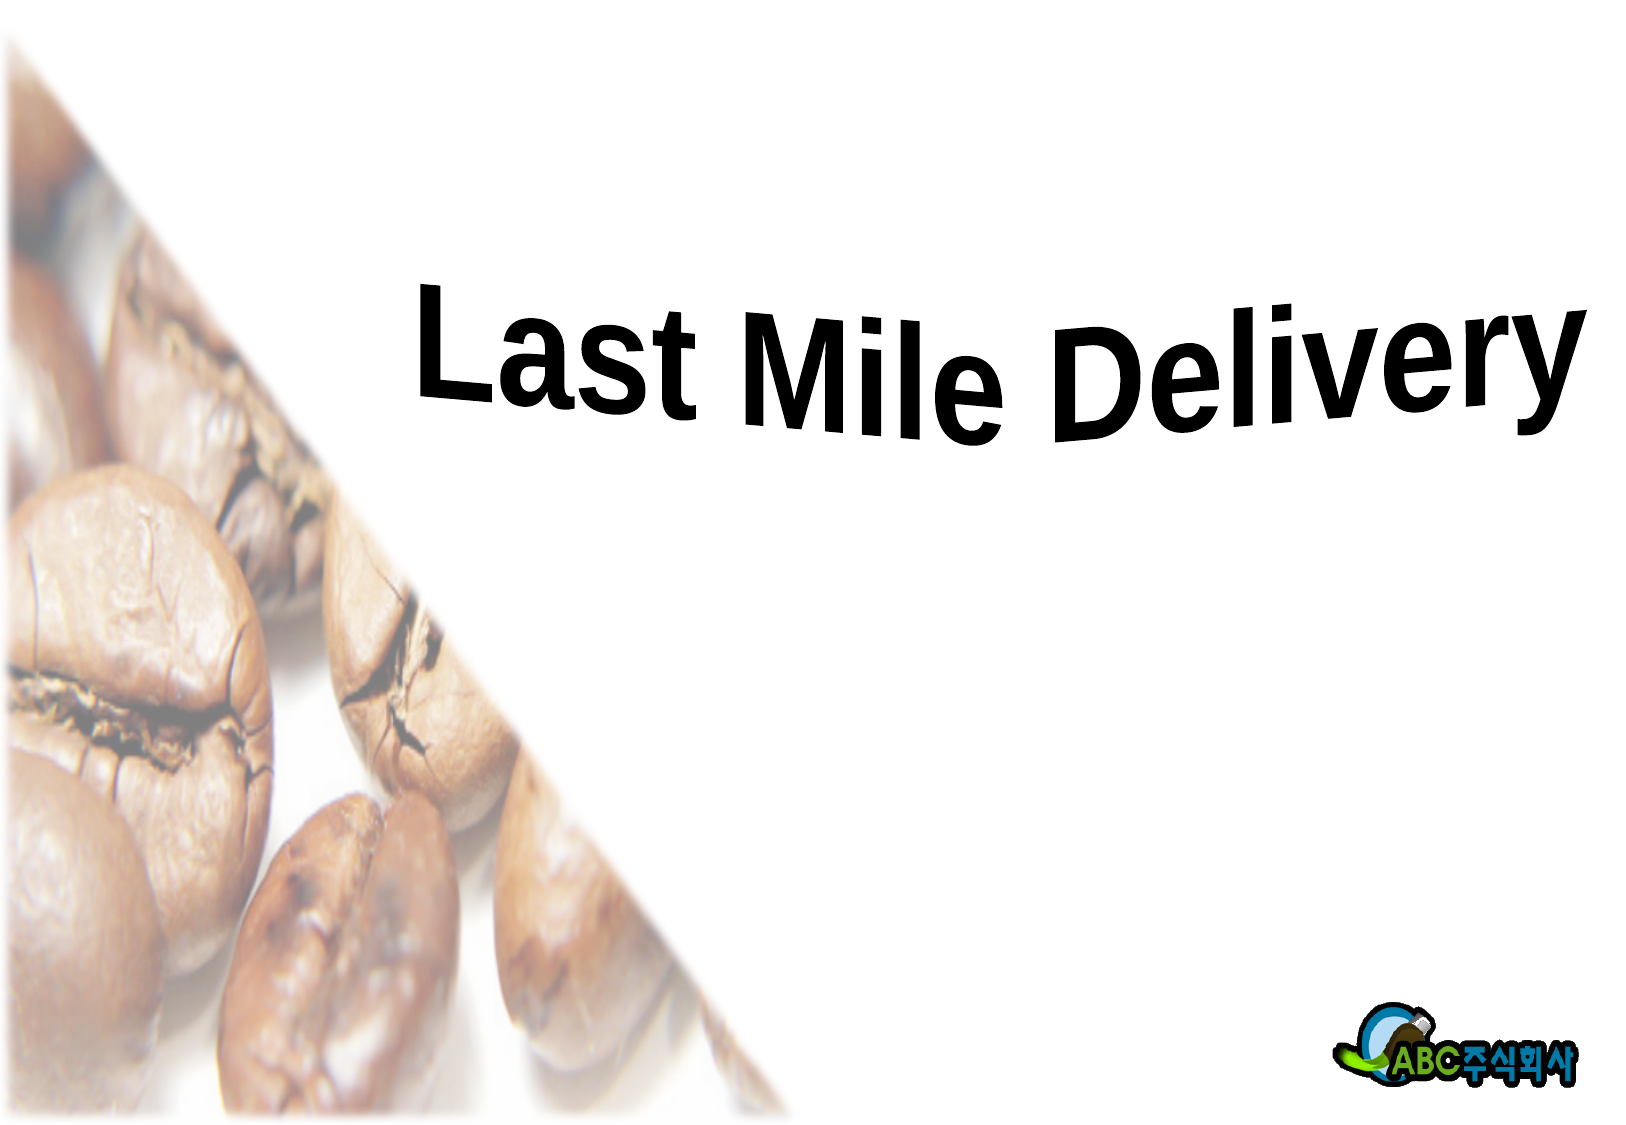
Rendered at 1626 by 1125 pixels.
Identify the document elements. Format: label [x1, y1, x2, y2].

text_box [13, 52, 780, 1113]
text_box [15, 58, 776, 1111]
picture [1321, 992, 1586, 1094]
